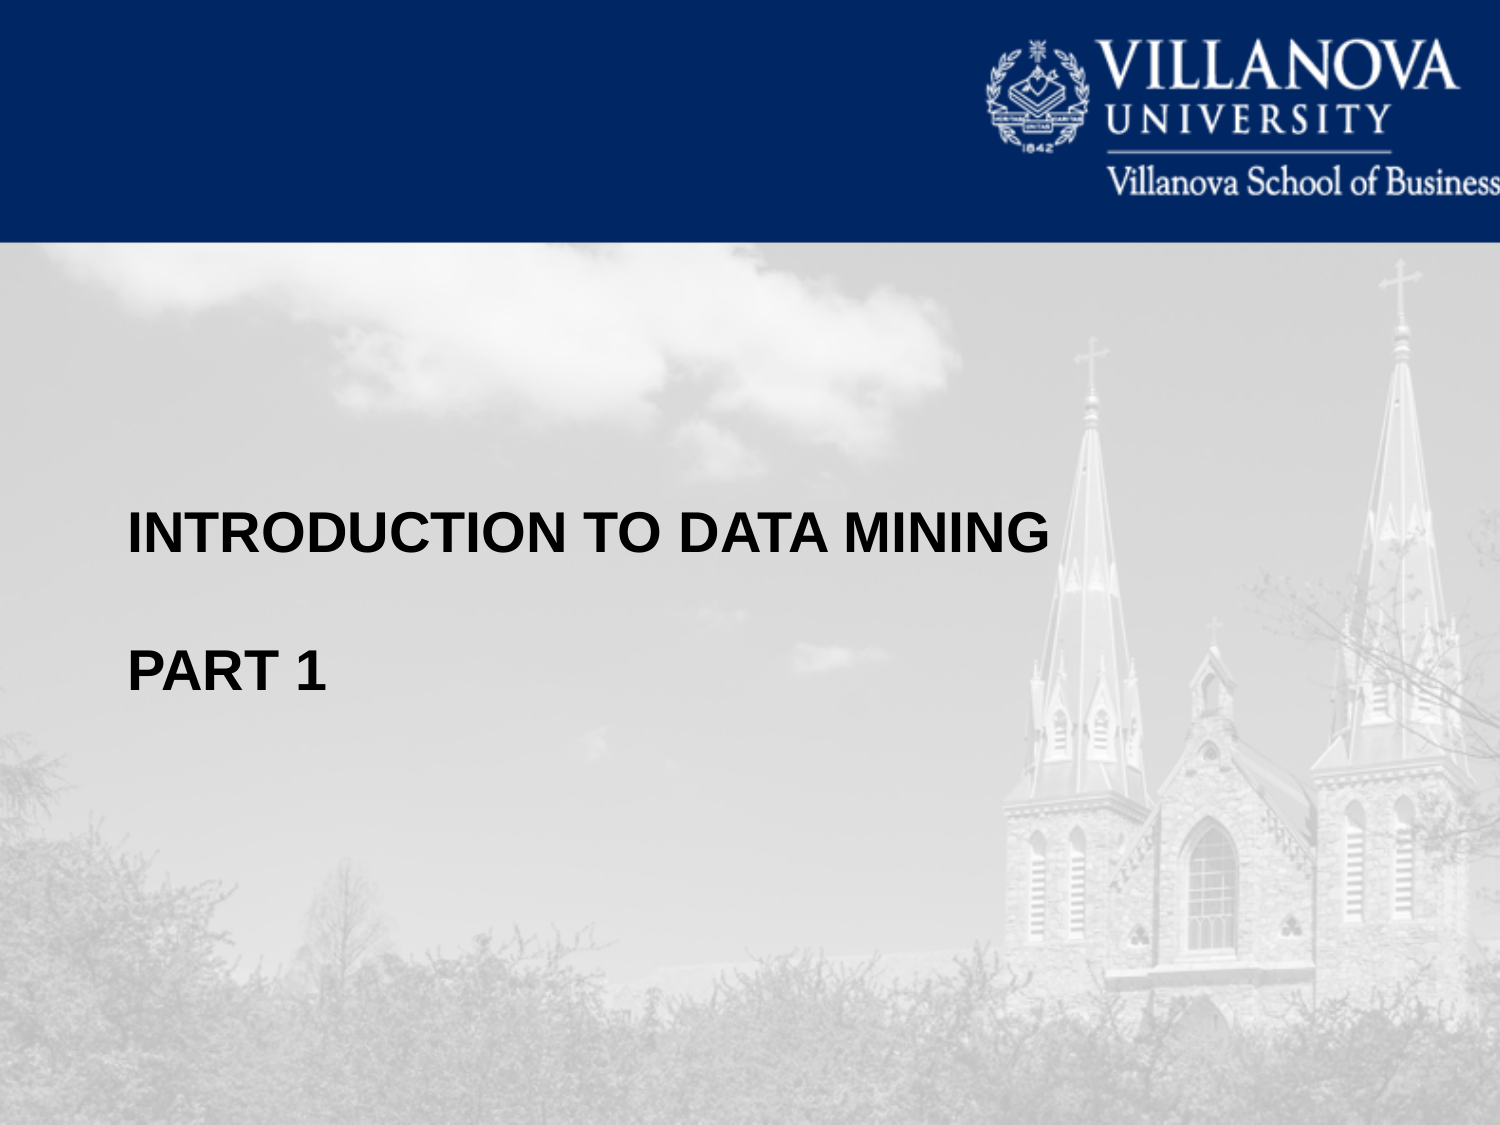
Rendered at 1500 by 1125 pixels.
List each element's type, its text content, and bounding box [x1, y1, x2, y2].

picture [0, 0, 1500, 1125]
title Introduction to Data Mining Part 1 [112, 487, 1388, 711]
